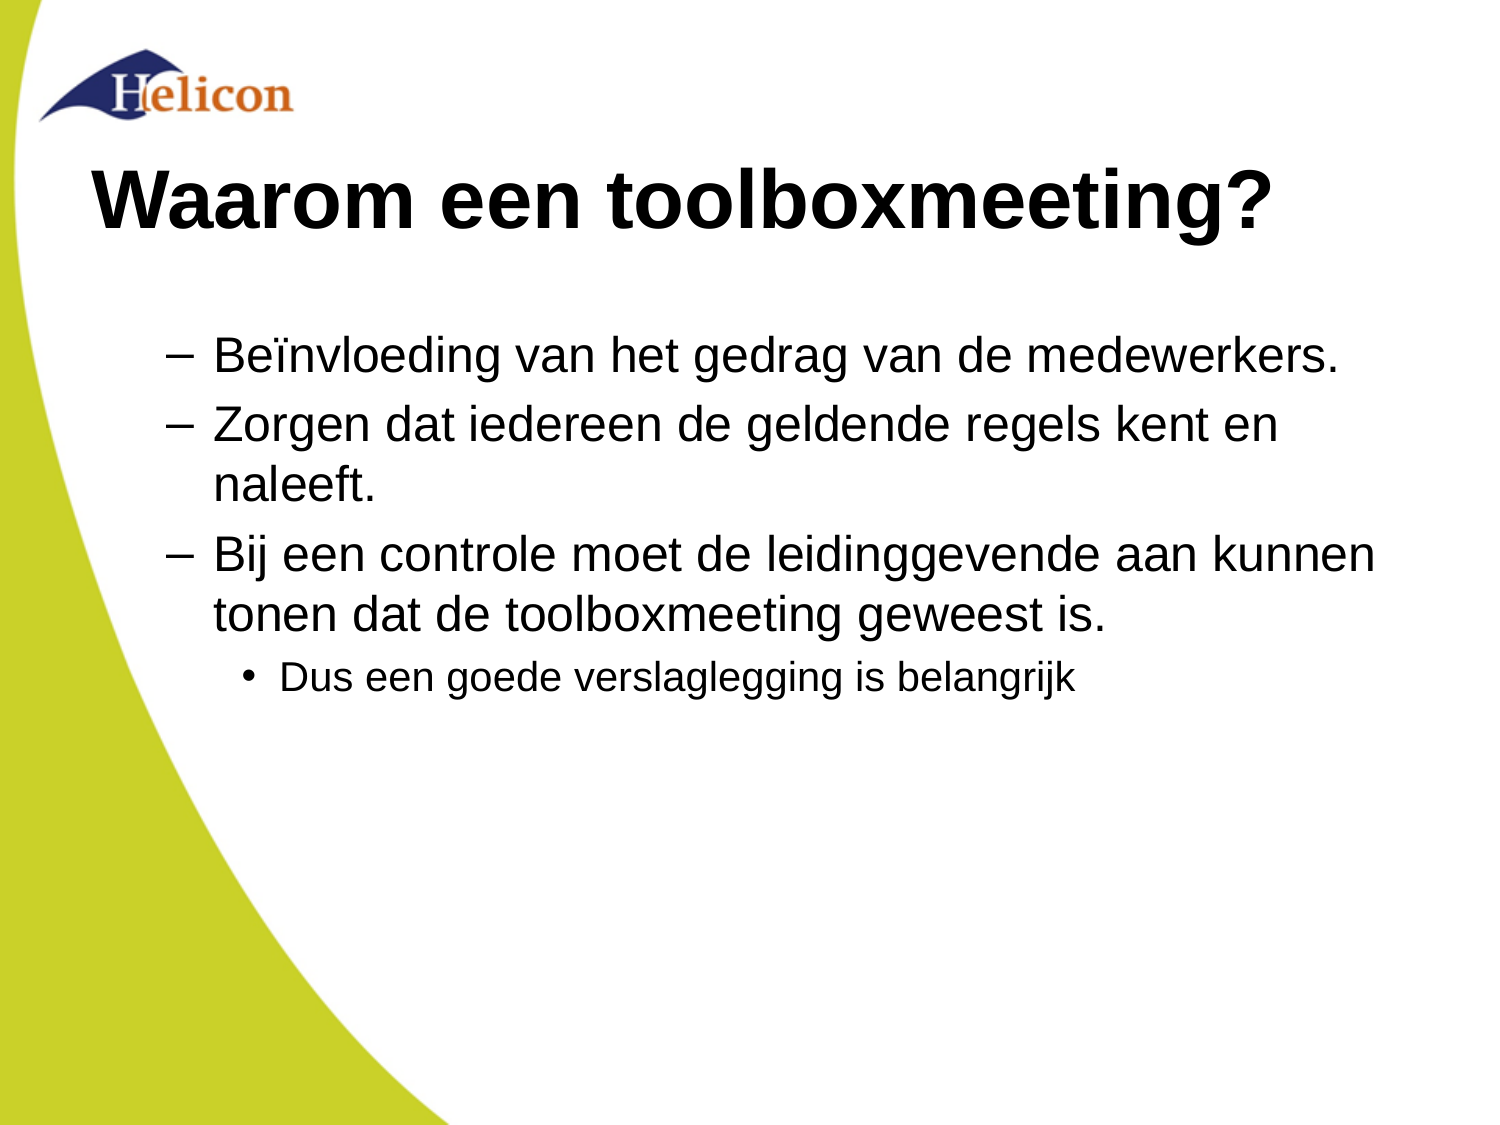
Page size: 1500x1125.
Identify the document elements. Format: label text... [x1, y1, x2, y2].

list Beïnvloeding van het gedrag van de medewerkers. Zorgen dat iedereen de geldende regels kent en naleeft. Bij een controle moet de leidinggevende aan kunnen tonen dat de toolboxmeeting geweest is. Dus een goede verslaglegging is belangrijk [76, 314, 1427, 1057]
picture [0, 0, 1500, 1125]
title Waarom een toolboxmeeting? [76, 101, 1427, 290]
